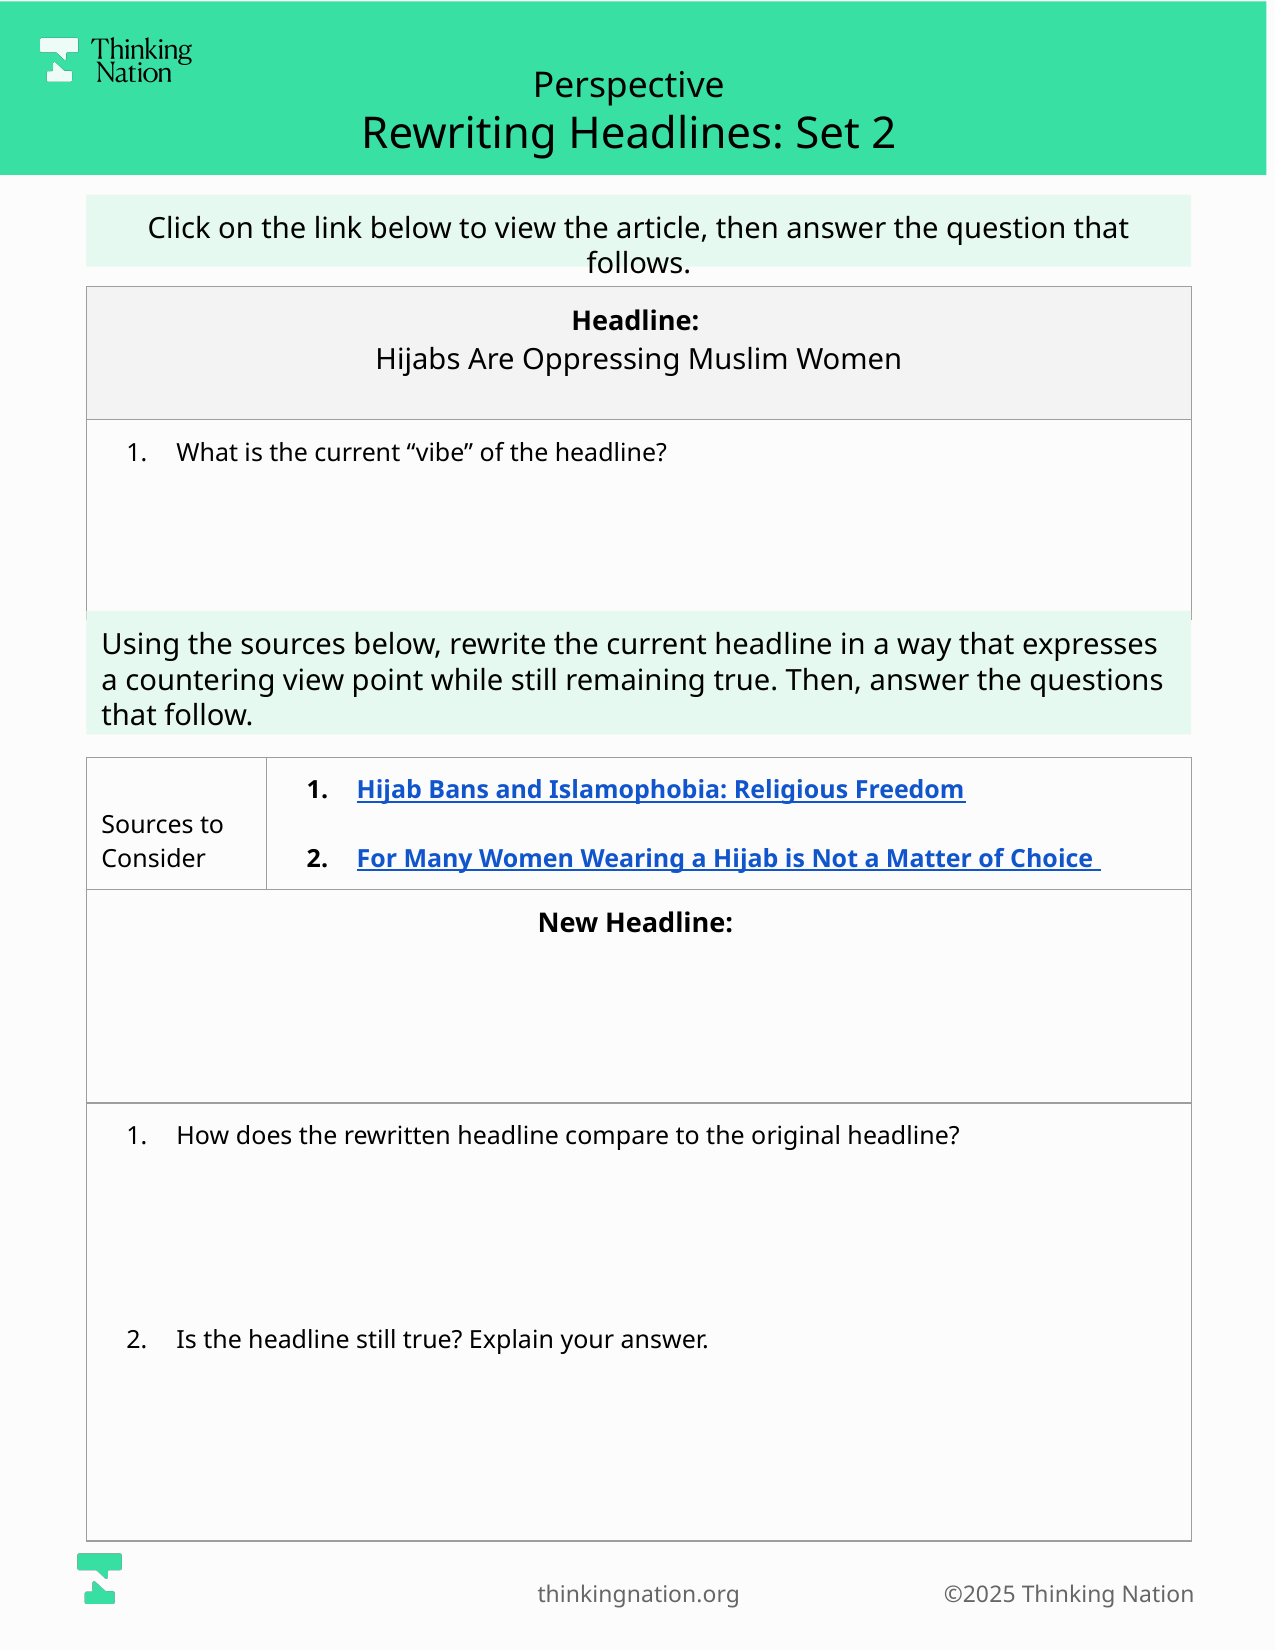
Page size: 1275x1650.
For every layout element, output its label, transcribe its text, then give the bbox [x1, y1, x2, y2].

text_box ©2025 Thinking Nation [909, 1563, 1211, 1614]
picture [22, 23, 197, 96]
table_cell How does the rewritten headline compare to the original headline? Is the headline still true? Explain your answer. [87, 1104, 1191, 1540]
table_header Headline: Hijabs Are Oppressing Muslim Women [87, 287, 1191, 419]
text_box thinkingnation.org [488, 1563, 790, 1614]
table_header Hijab Bans and Islamophobia: Religious Freedom For Many Women Wearing a Hijab is Not a Matter of Choice [267, 758, 1191, 889]
table_cell What is the current “vibe” of the headline? [87, 420, 1191, 610]
table_cell New Headline: [87, 890, 1191, 1102]
text_box Using the sources below, rewrite the current headline in a way that expresses a countering view point while still remaining true. Then, answer the questions that follow. [86, 610, 1192, 735]
text_box Click on the link below to view the article, then answer the question that follows. [86, 194, 1192, 267]
picture [63, 1542, 135, 1615]
text_box Perspective Rewriting Headlines: Set 2 [0, 1, 1267, 175]
table_header Sources to Consider [87, 758, 266, 889]
